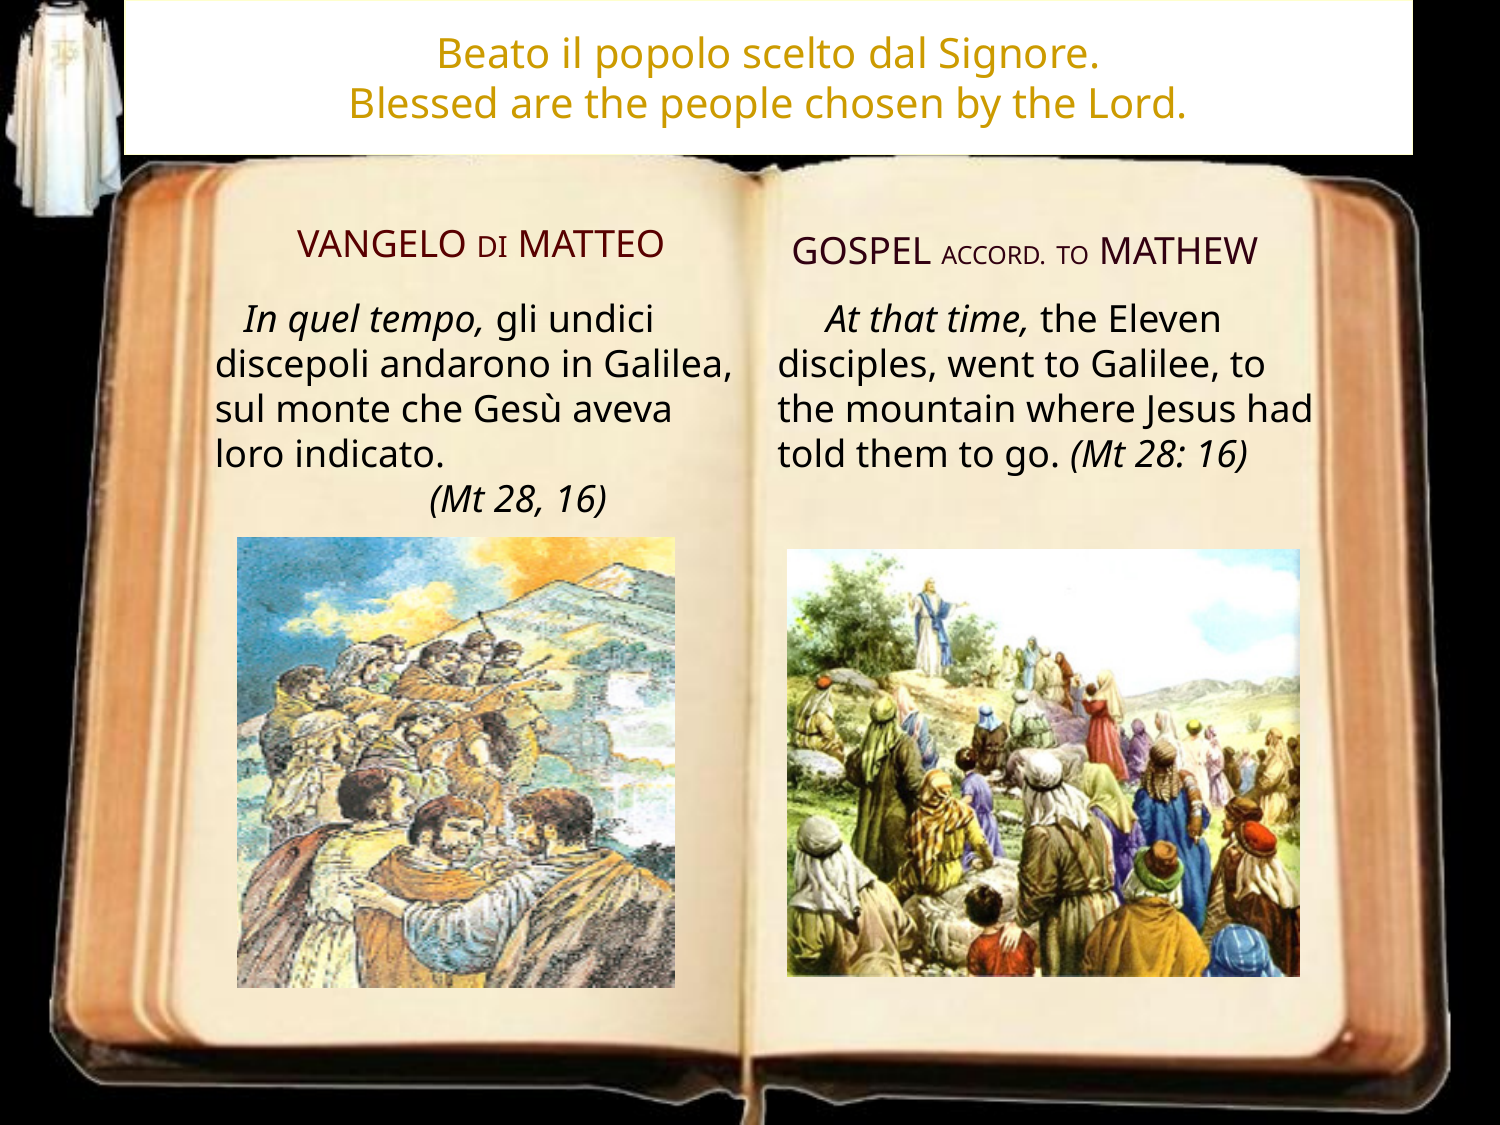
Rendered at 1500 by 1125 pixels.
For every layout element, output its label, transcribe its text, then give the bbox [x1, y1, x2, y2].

text_box Beato il popolo scelto dal Signore. Blessed are the people chosen by the Lord. [124, 0, 1413, 155]
text_box VANGELO DI MATTEO [212, 212, 750, 273]
title GOSPEL ACCORD. TO MATHEW [699, 224, 1350, 275]
text_box In quel tempo, gli undici discepoli andarono in Galilea, sul monte che Gesù aveva loro indicato. (Mt 28, 16) [200, 287, 763, 528]
text_box At that time, the Eleven disciples, went to Galilee, to the mountain where Jesus had told them to go. (Mt 28: 16) [762, 287, 1338, 483]
picture [0, 0, 1500, 1125]
